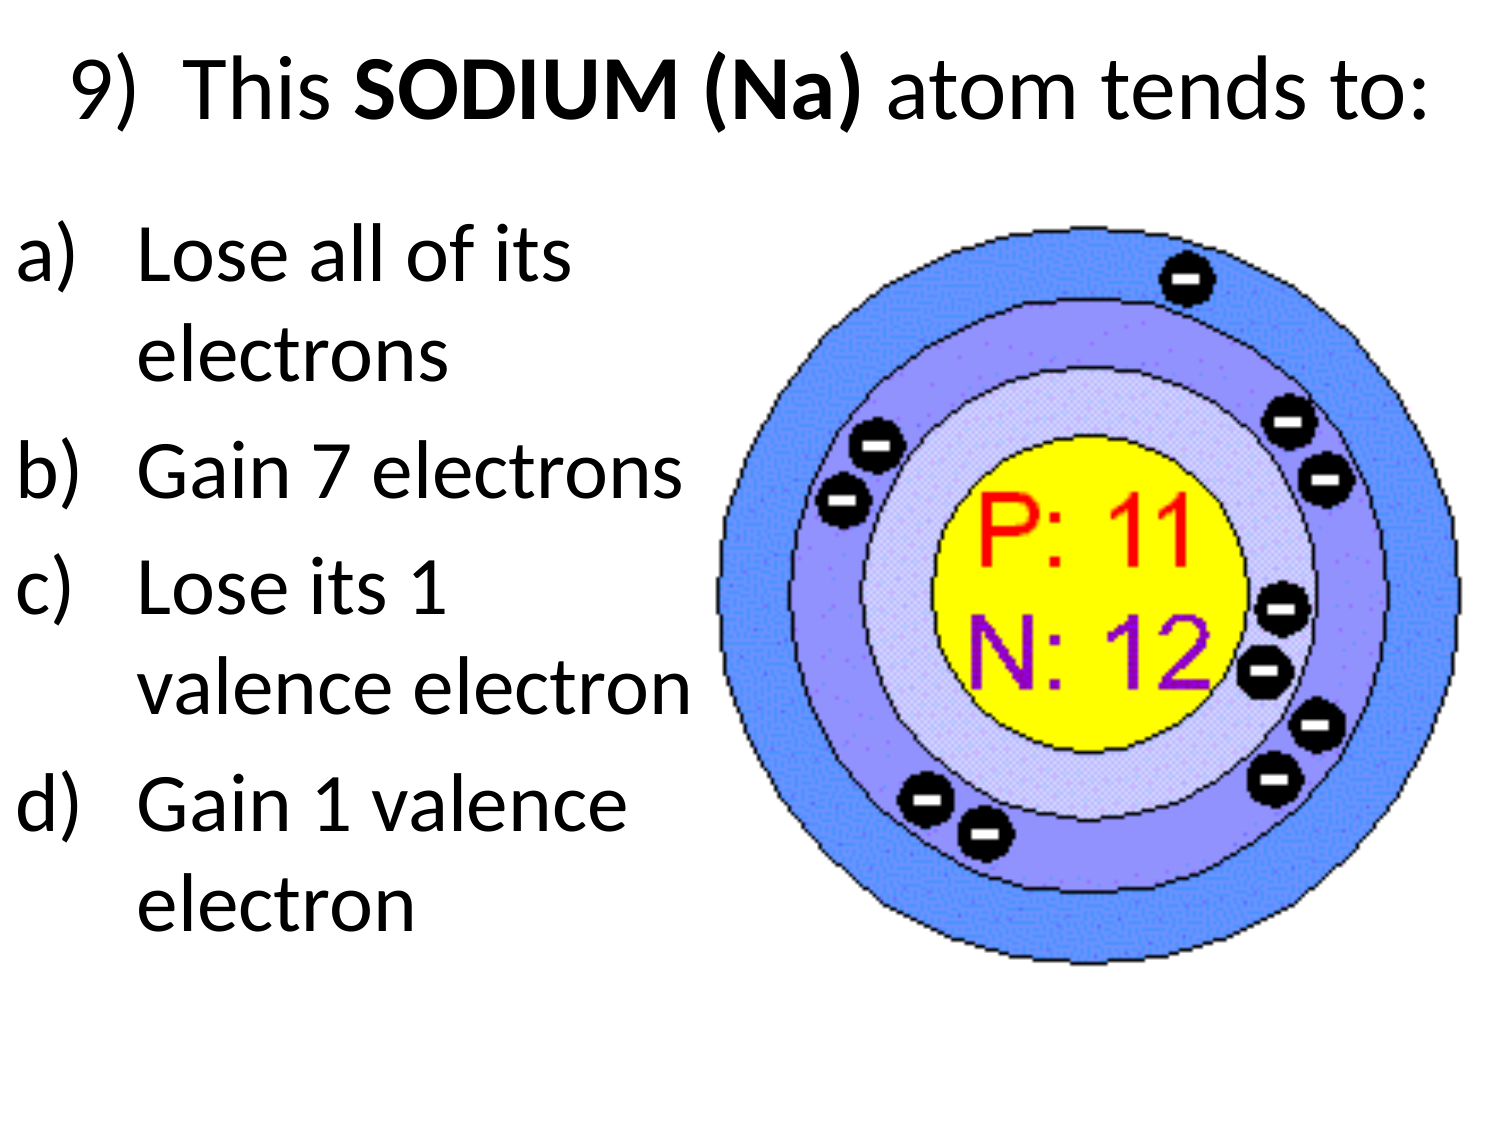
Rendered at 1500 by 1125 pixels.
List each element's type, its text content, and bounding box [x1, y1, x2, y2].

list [680, 190, 1500, 1004]
title 9) This SODIUM (Na) atom tends to: [0, 0, 1500, 190]
text_box Lose all of its electrons Gain 7 electrons Lose its 1 valence electron Gain 1 valence electron [0, 190, 713, 1091]
